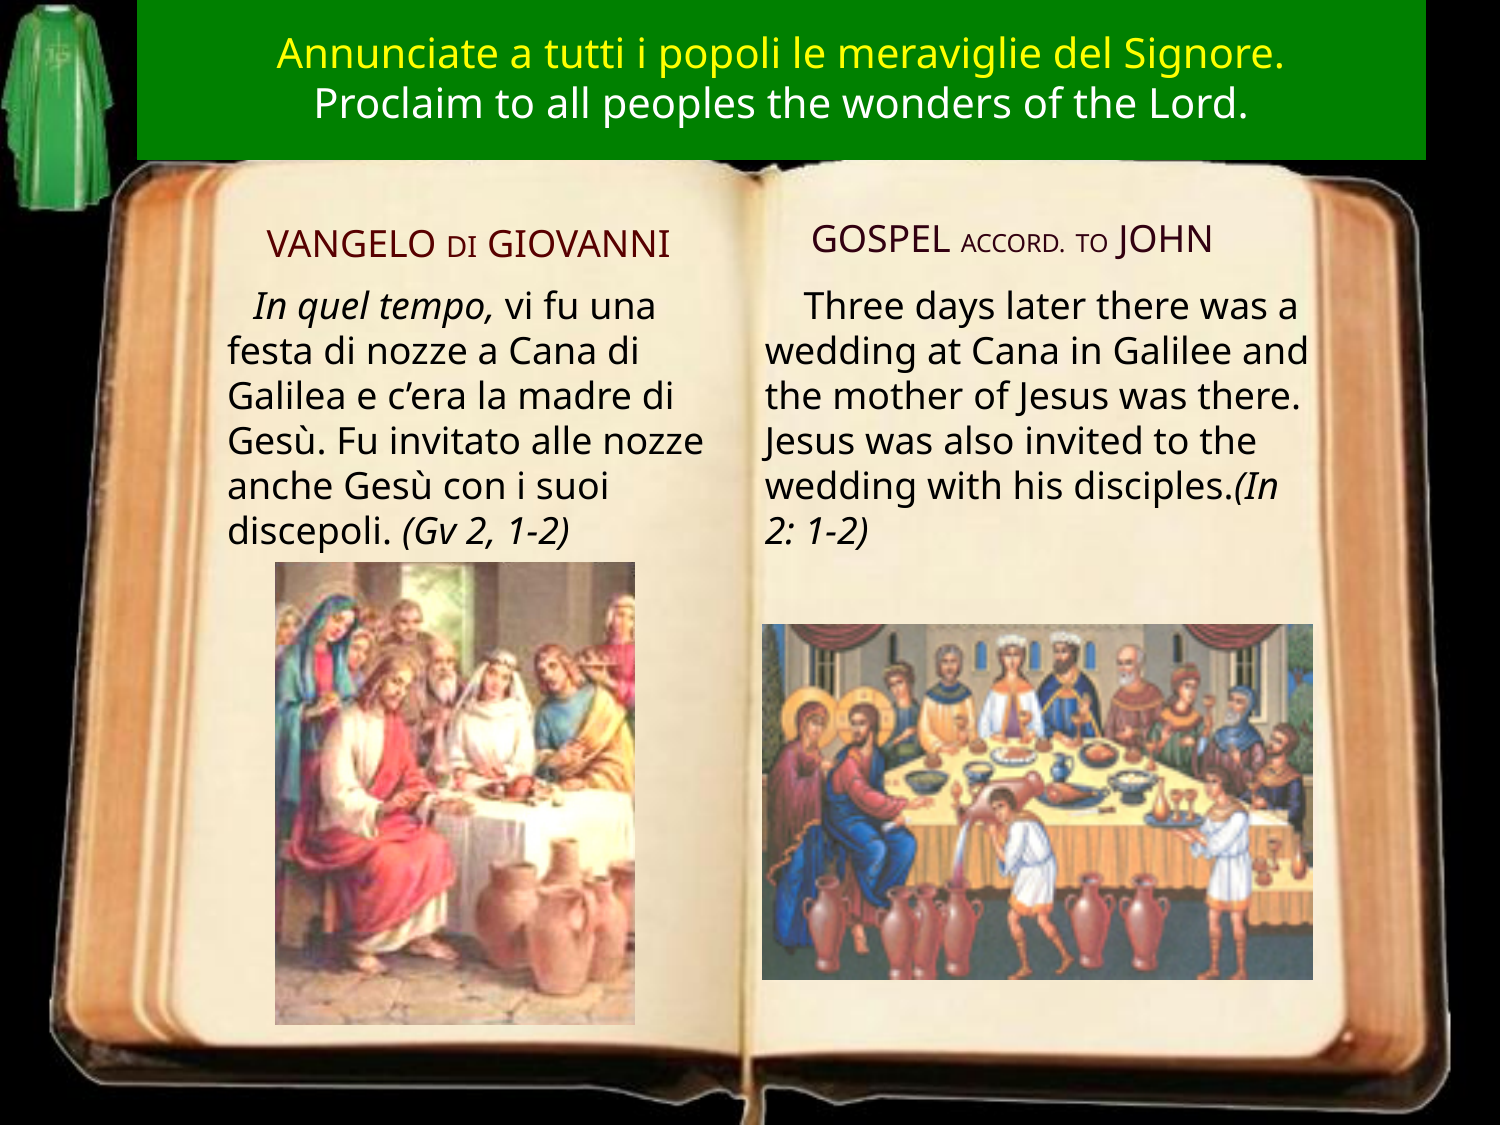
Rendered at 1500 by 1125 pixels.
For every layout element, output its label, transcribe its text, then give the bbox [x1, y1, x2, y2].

text_box In quel tempo, vi fu una festa di nozze a Cana di Galilea e c’era la madre di Gesù. Fu invitato alle nozze anche Gesù con i suoi discepoli. (Gv 2, 1-2) [212, 274, 750, 560]
title GOSPEL ACCORD. TO JOHN [738, 212, 1338, 263]
text_box VANGELO DI GIOVANNI [199, 212, 738, 273]
picture [0, 0, 1500, 1125]
text_box Three days later there was a wedding at Cana in Galilee and the mother of Jesus was there. Jesus was also invited to the wedding with his disciples.(In 2: 1-2) [750, 274, 1325, 560]
text_box Annunciate a tutti i popoli le meraviglie del Signore. Proclaim to all peoples the wonders of the Lord. [137, 0, 1425, 160]
